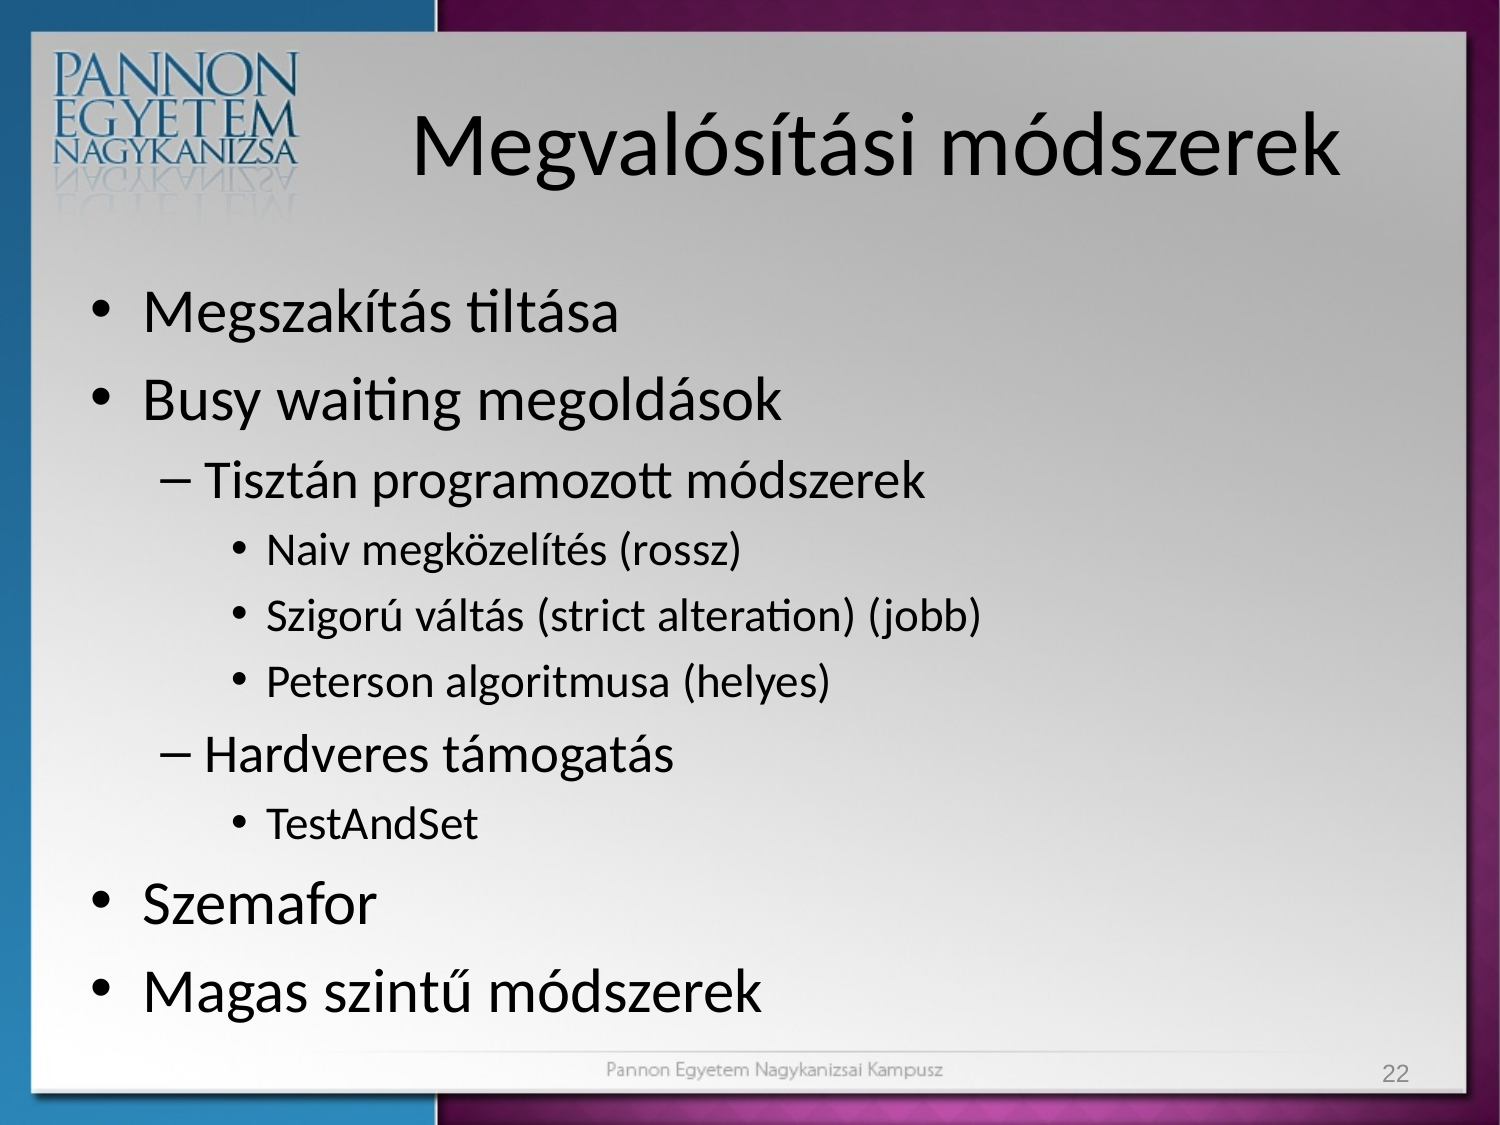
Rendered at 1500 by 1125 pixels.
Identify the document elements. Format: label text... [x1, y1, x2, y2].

list Megszakítás tiltása Busy waiting megoldások Tisztán programozott módszerek Naiv megközelítés (rossz) Szigorú váltás (strict alteration) (jobb) Peterson algoritmusa (helyes) Hardveres támogatás TestAndSet Szemafor Magas szintű módszerek [75, 262, 1425, 1038]
picture [0, 0, 1500, 1125]
slide_number 22 [1074, 1042, 1425, 1103]
title Megvalósítási módszerek [328, 45, 1425, 233]
